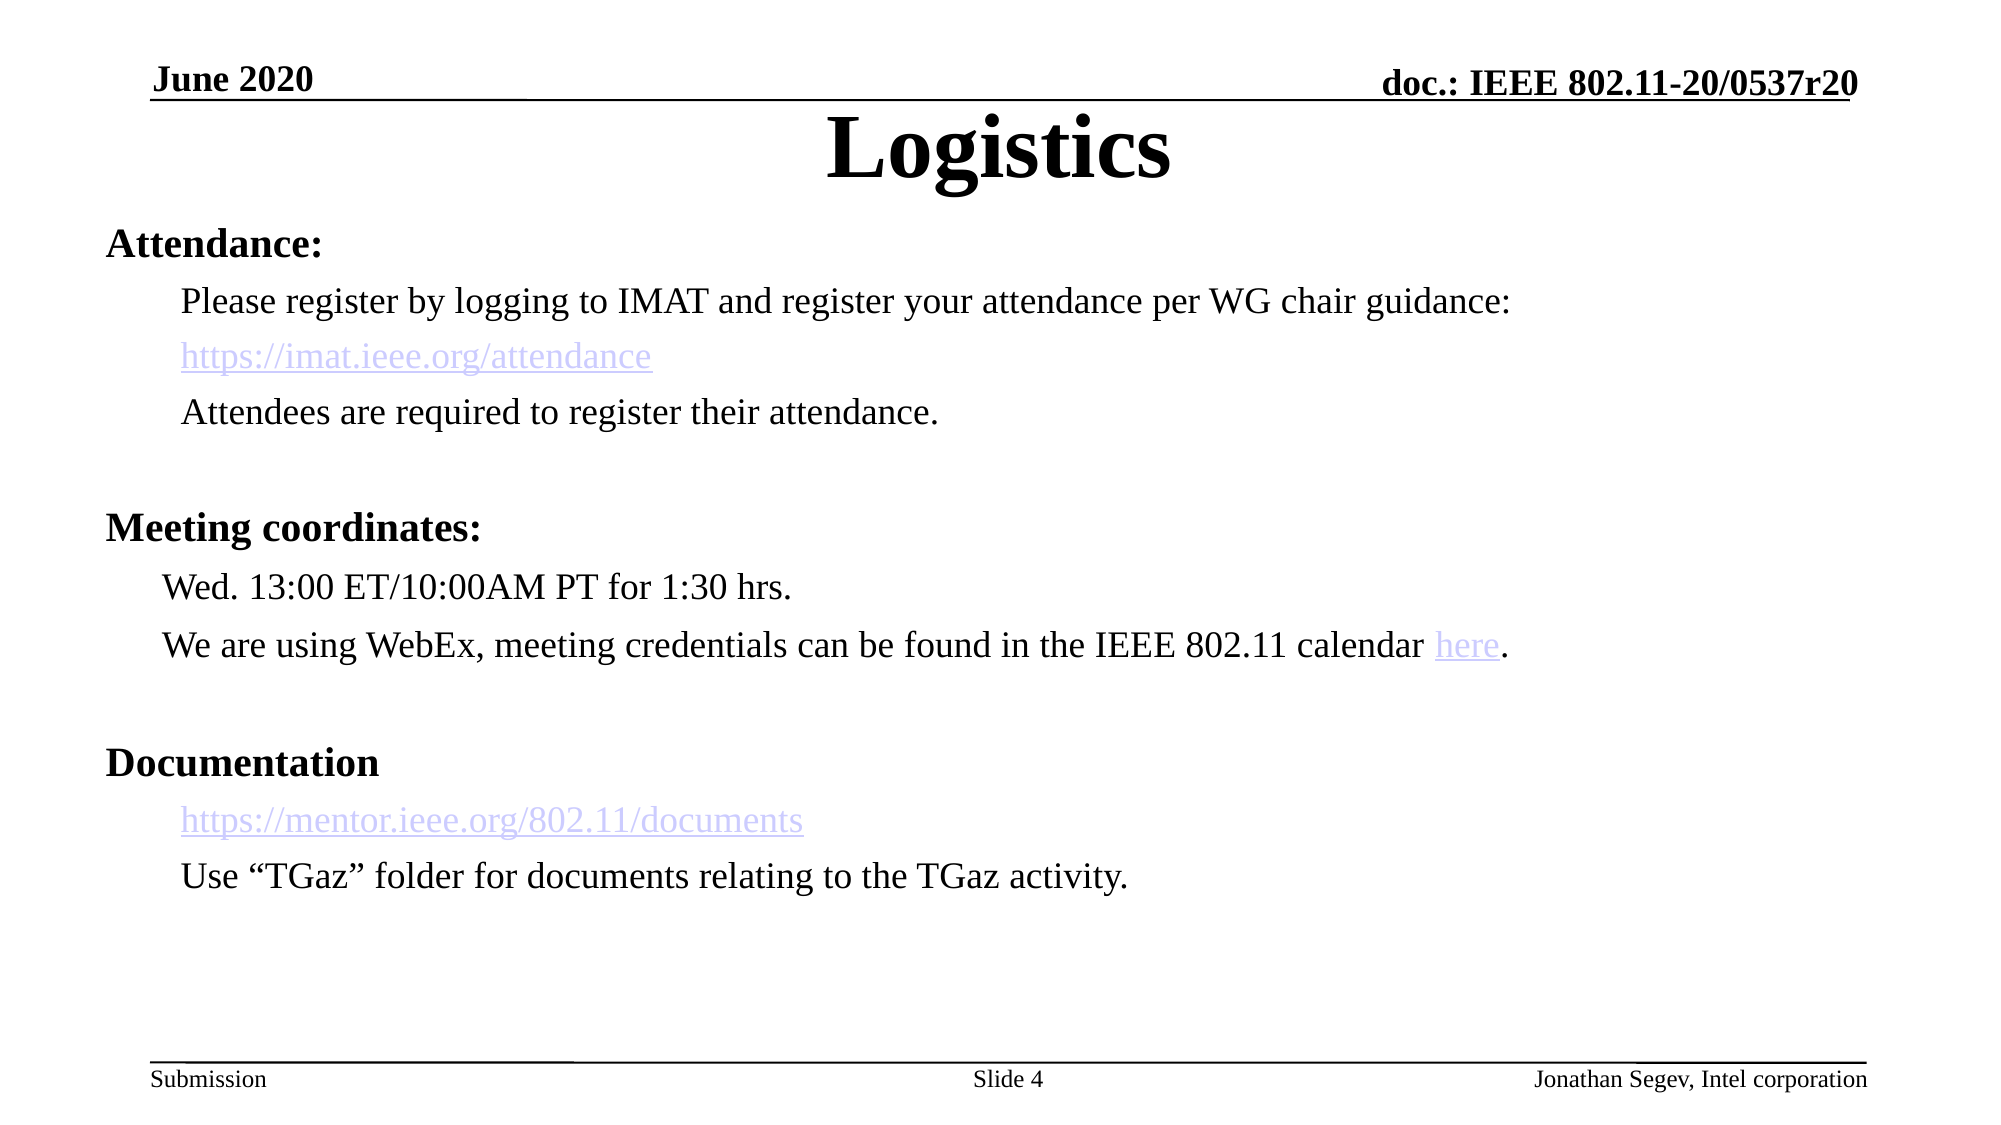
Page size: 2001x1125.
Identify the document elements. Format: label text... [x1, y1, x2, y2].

footer Jonathan Segev, Intel corporation [1171, 1061, 1869, 1093]
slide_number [152, 54, 563, 100]
list Attendance: Please register by logging to IMAT and register your attendance per WG chair guidance: https://imat.ieee.org/attendance Attendees are required to register their attendance. Meeting coordinates: Wed. 13:00 ET/10:00AM PT for 1:30 hrs. We are using WebEx, meeting credentials can be found in the IEEE 802.11 calendar here. Documentation https://mentor.ieee.org/802.11/documents Use “TGaz” folder for documents relating to the TGaz activity. [90, 207, 1898, 1000]
title Logistics [149, 112, 1850, 170]
slide_number Slide 4 [950, 1061, 1067, 1123]
